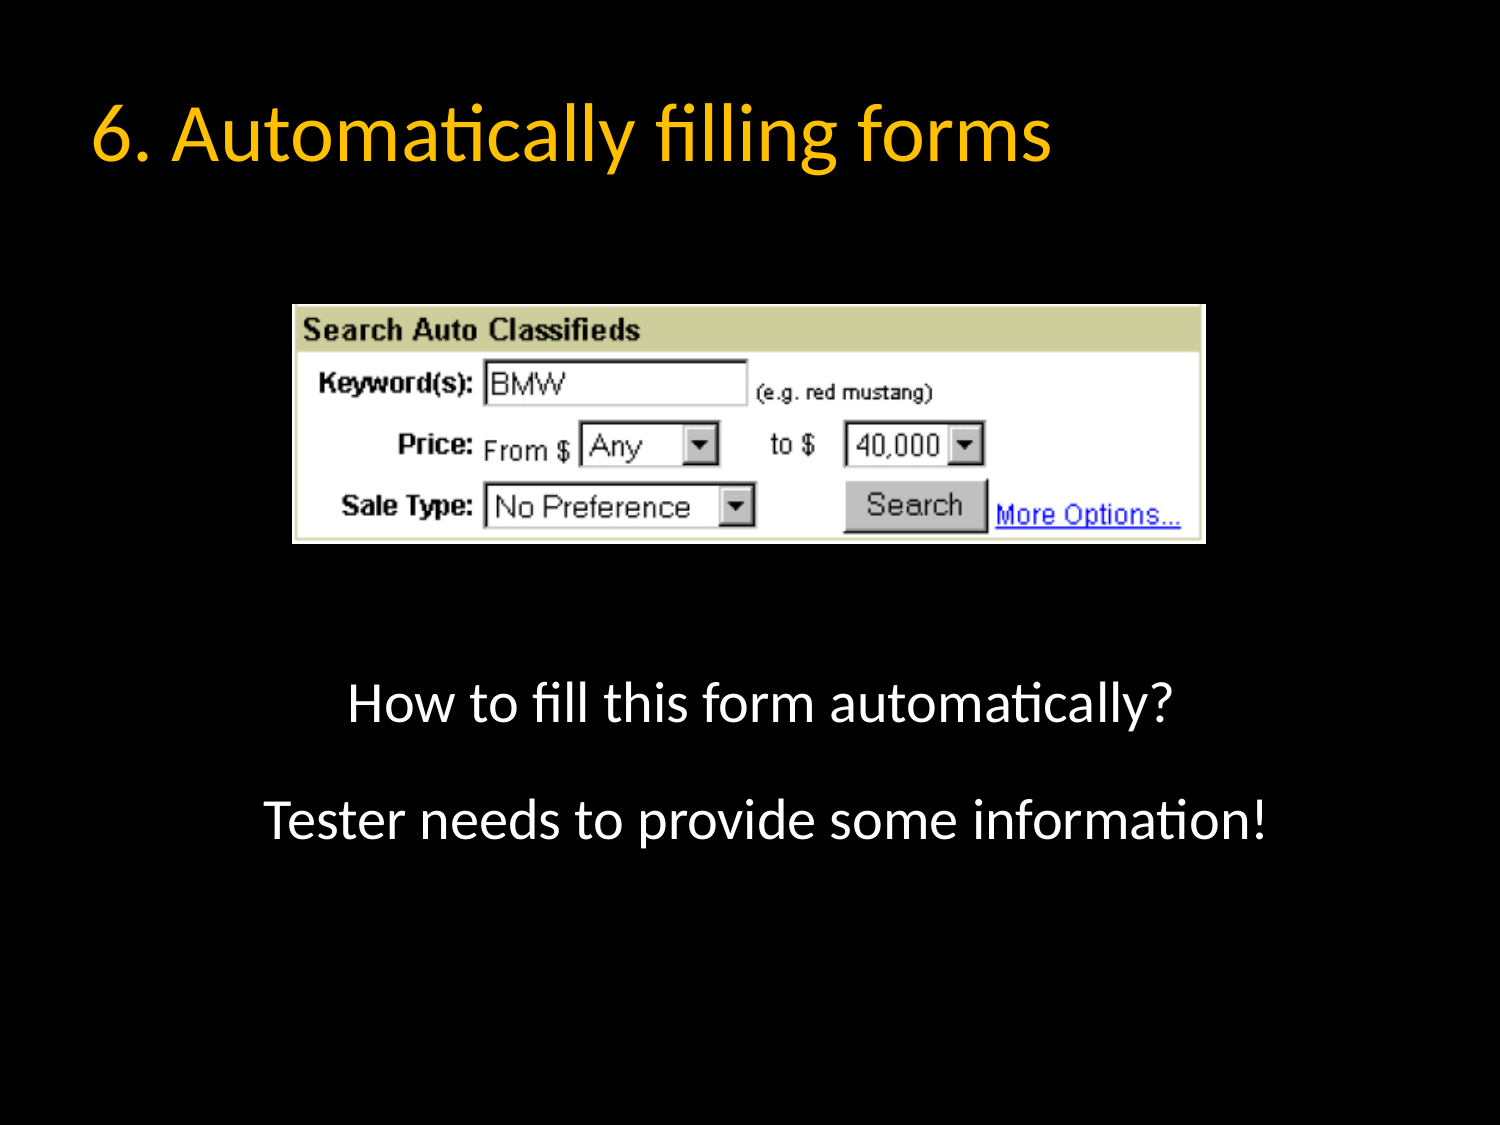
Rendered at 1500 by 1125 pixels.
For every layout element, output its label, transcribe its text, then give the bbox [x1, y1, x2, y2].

text_box How to fill this form automatically? [333, 656, 1192, 741]
title 6. Automatically filling forms [75, 45, 1425, 211]
text_box Tester needs to provide some information! [249, 773, 1285, 859]
picture [292, 304, 1206, 544]
